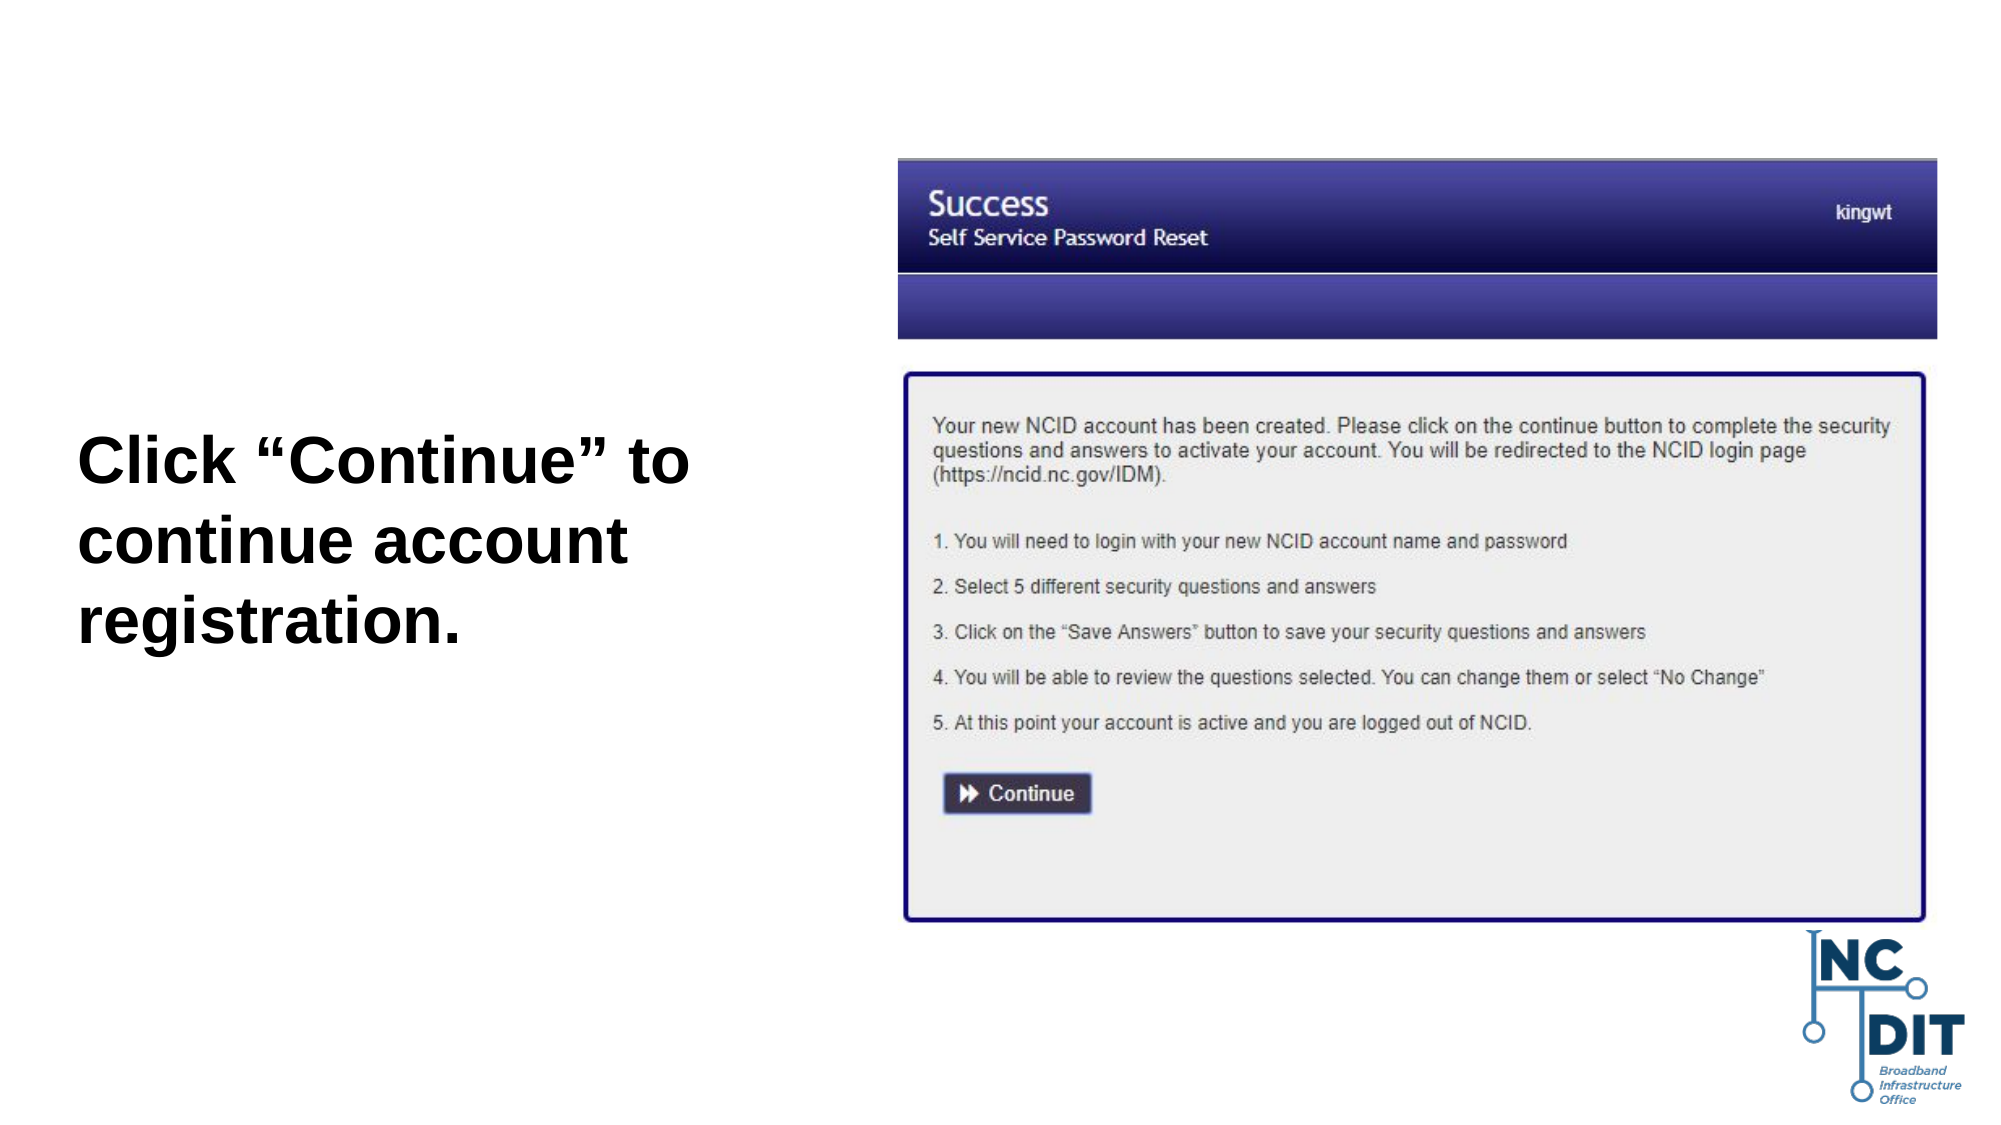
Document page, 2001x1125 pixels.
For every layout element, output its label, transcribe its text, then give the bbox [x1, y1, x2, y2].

picture [897, 147, 1976, 1108]
text_box Click “Continue” to continue account registration. [62, 409, 897, 665]
